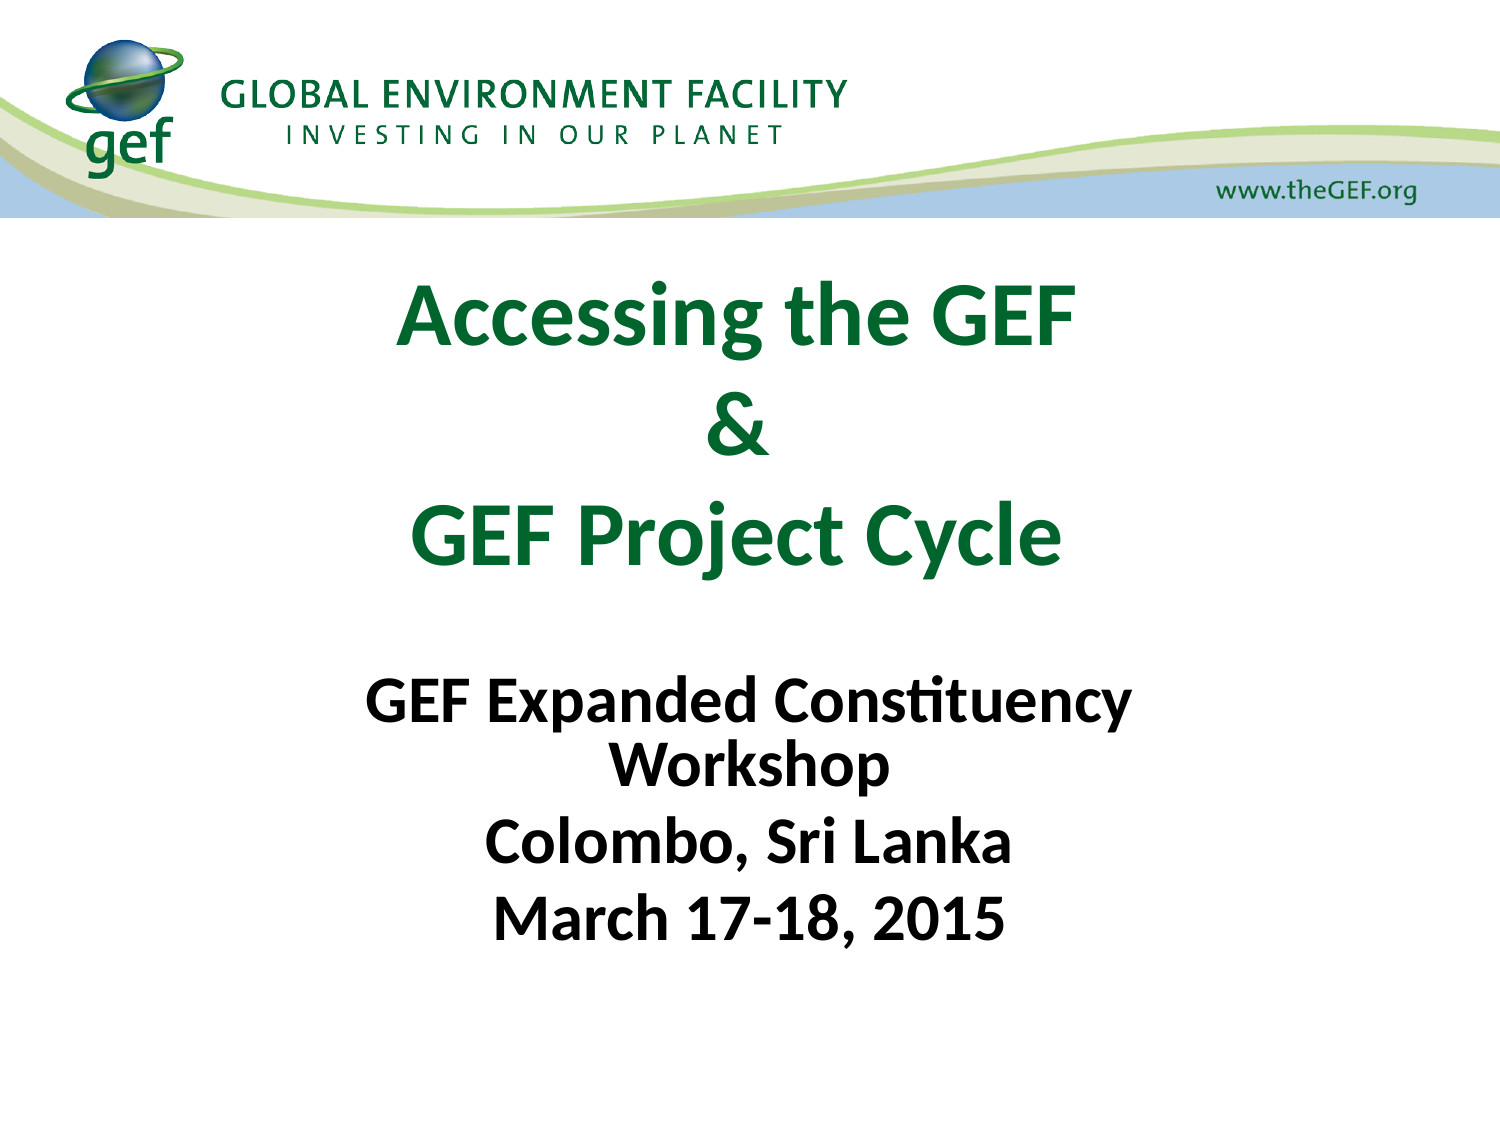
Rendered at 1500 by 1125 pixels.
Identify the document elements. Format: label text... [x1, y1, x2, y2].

picture [0, 12, 1500, 218]
subtitle GEF Expanded Constituency Workshop Colombo, Sri Lanka March 17-18, 2015 [224, 512, 1276, 976]
title Accessing the GEF & GEF Project Cycle [37, 262, 1438, 576]
